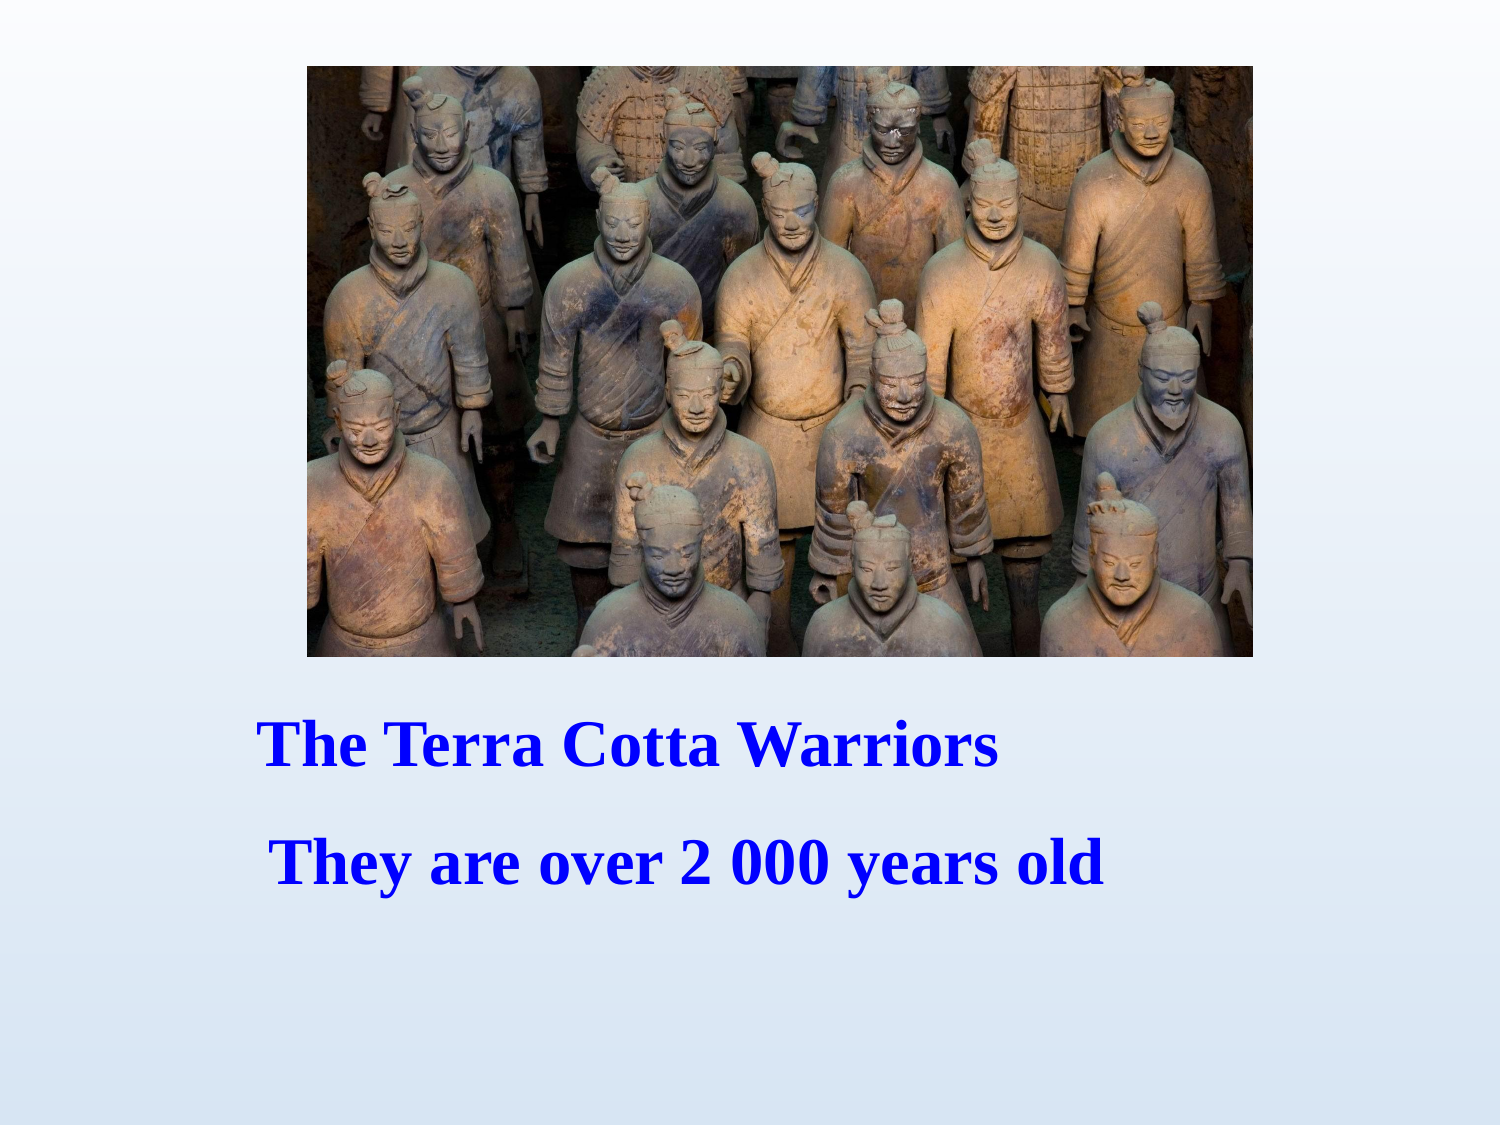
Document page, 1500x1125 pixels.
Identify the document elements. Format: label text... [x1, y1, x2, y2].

picture [306, 66, 1253, 658]
text_box They are over 2 000 years old [253, 810, 1376, 906]
text_box The Terra Cotta Warriors [242, 692, 1176, 788]
